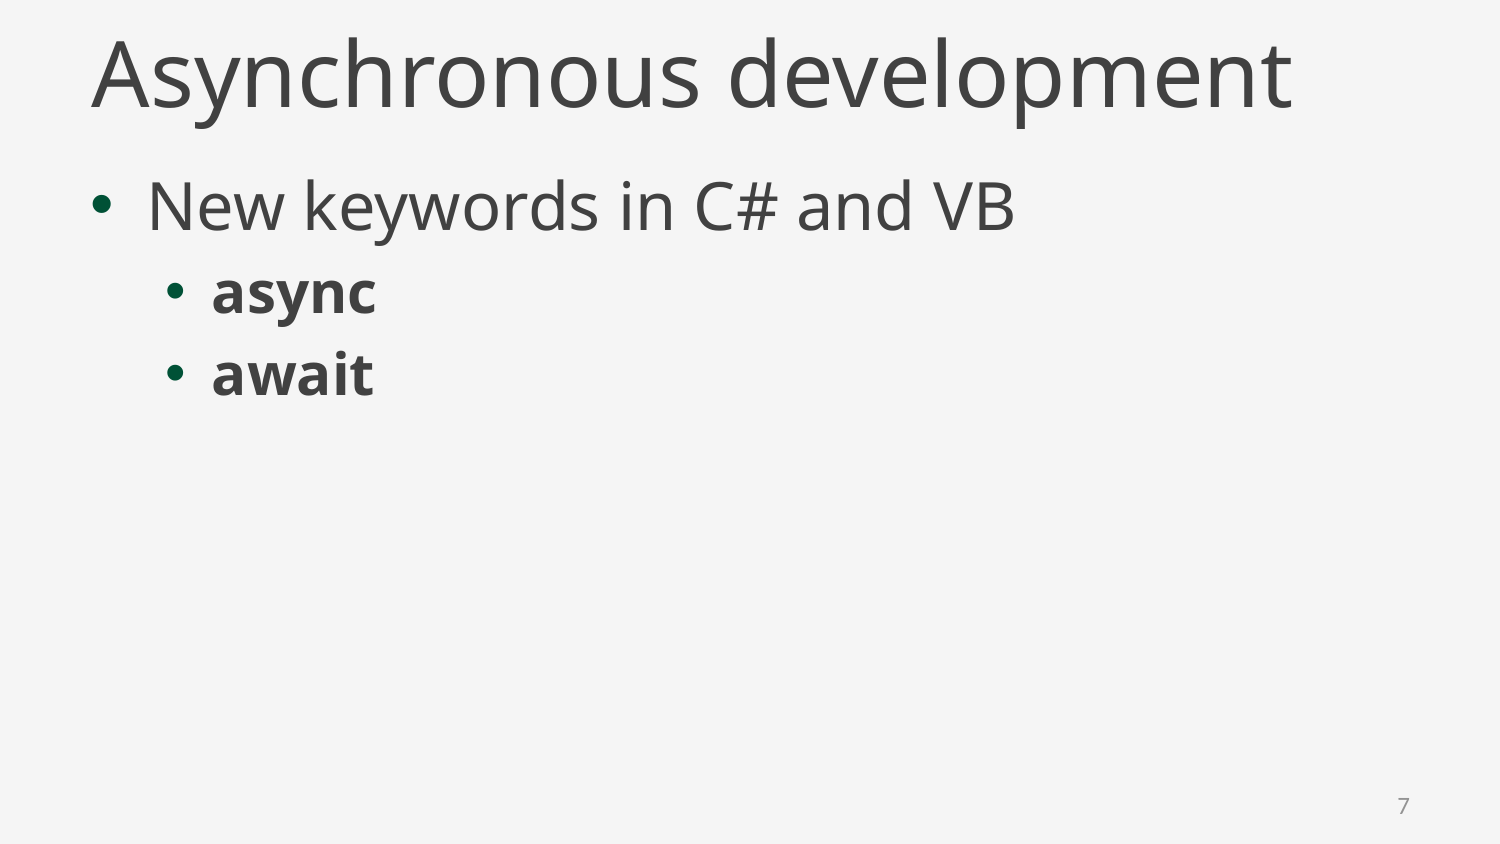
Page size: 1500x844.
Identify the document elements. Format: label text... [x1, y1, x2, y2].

title Asynchronous development [76, 0, 1424, 141]
slide_number 7 [1316, 782, 1425, 827]
list New keywords in C# and VB async await [75, 156, 1425, 754]
